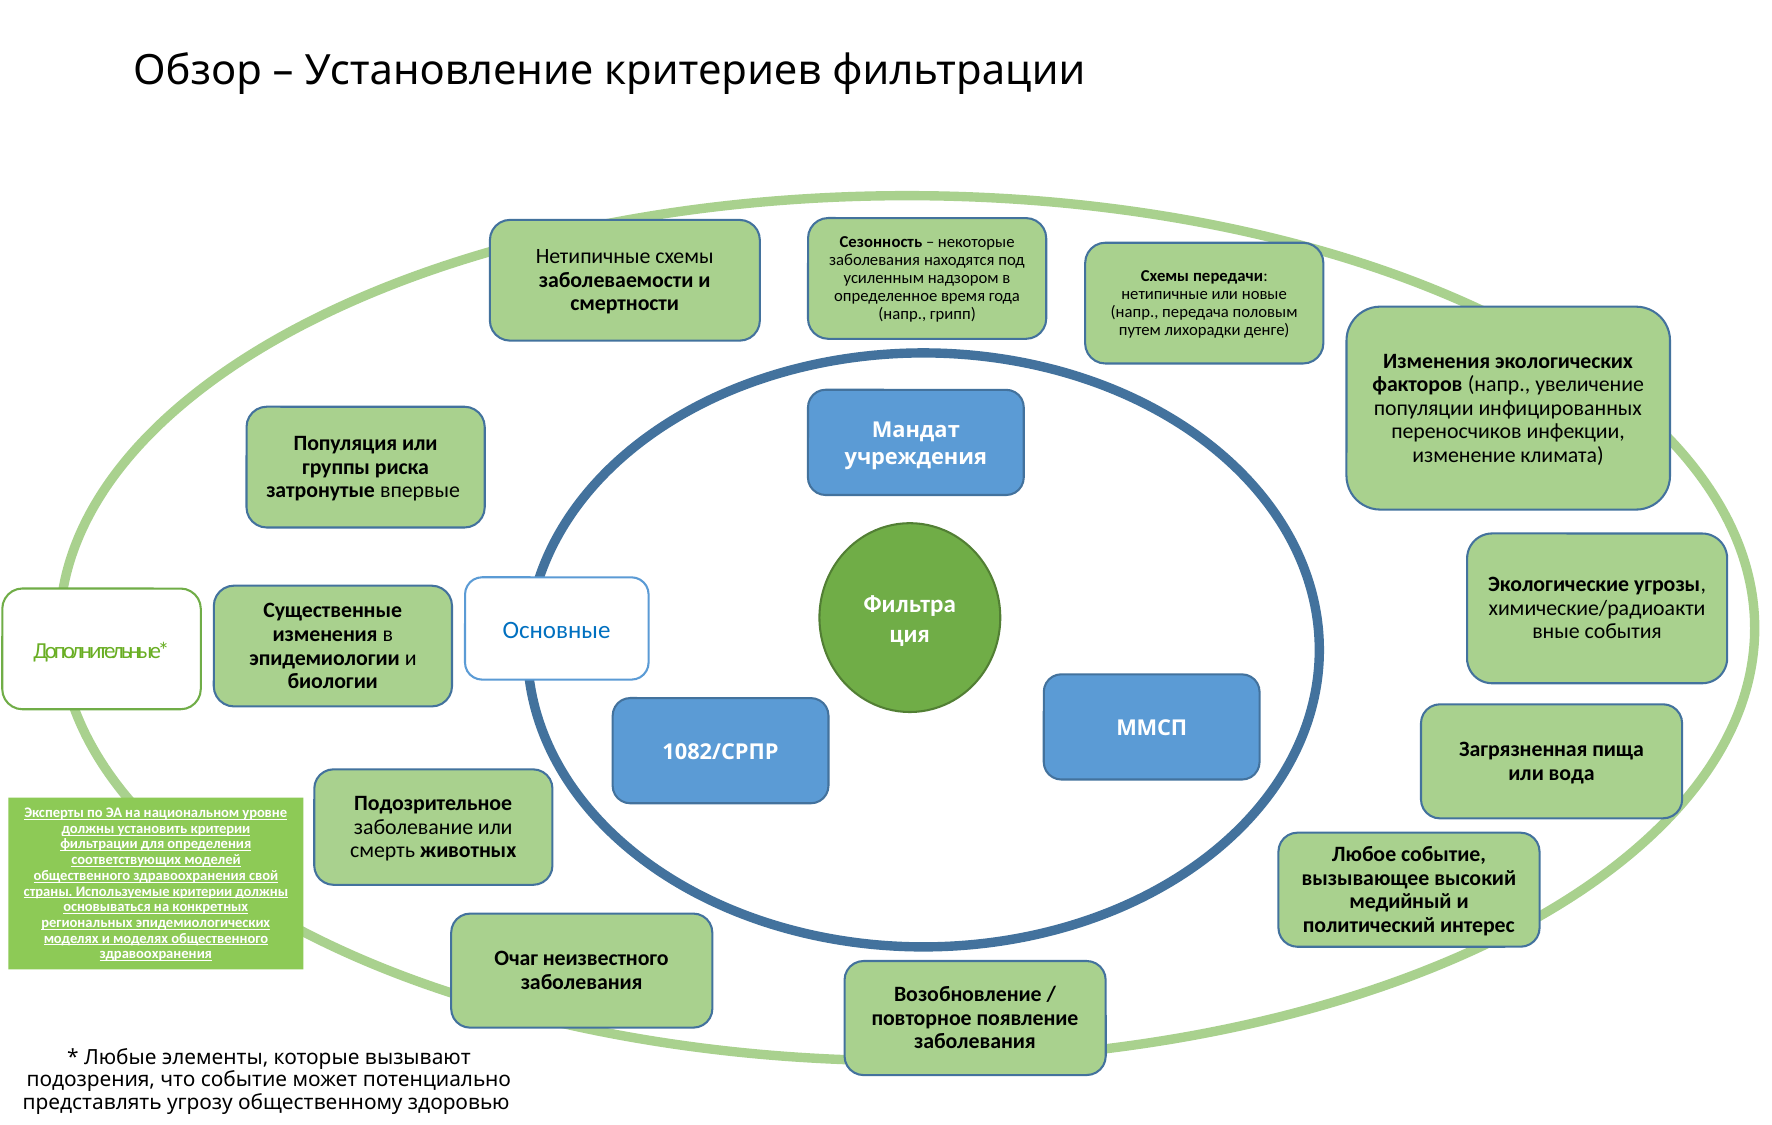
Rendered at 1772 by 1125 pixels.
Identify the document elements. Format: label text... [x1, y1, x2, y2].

text_box ММСП [1042, 673, 1261, 781]
text_box * Любые элементы, которые вызывают подозрения, что событие может потенциально представлять угрозу общественному здоровью [2, 1039, 536, 1122]
text_box [62, 194, 1756, 1061]
text_box Подозрительное заболевание или смерть животных [313, 768, 554, 886]
text_box Мандат учреждения [806, 388, 1025, 497]
text_box Нетипичные схемы заболеваемости и смертности [488, 218, 761, 342]
text_box Изменения экологических факторов (напр., увеличение популяции инфицированных переносчиков инфекции, изменение климата) [1345, 305, 1672, 511]
title Обзор – Установление критериев фильтрации [118, 18, 1695, 123]
text_box Любое событие, вызывающее высокий медийный и политический интерес [1277, 831, 1541, 948]
text_box Схемы передачи: нетипичные или новые (напр., передача половым путем лихорадки денге) [1084, 241, 1325, 365]
text_box Очаг неизвестного заболевания [450, 912, 714, 1029]
text_box Дополнительные* [1, 587, 202, 711]
text_box 1082/СРПР [611, 696, 830, 805]
text_box Экологические угрозы, химические/радиоактивные события [1466, 532, 1729, 685]
text_box Сезонность – некоторые заболевания находятся под усиленным надзором в определенное время года (напр., грипп) [806, 216, 1048, 340]
text_box Основные [463, 576, 650, 681]
text_box Популяция или группы риска затронутые впервые [245, 405, 486, 529]
text_box [528, 351, 1321, 948]
text_box Загрязненная пища или вода [1419, 703, 1684, 820]
text_box Эксперты по ЭА на национальном уровне должны установить критерии фильтрации для определения соответствующих моделей общественного здравоохранения свой страны. Используемые критерии должны основываться на конкретных региональных эпидемиологических моделях и моделях общественного здравоохранения [8, 797, 304, 970]
text_box Существенные изменения в эпидемиологии и биологии [212, 584, 454, 708]
text_box Возобновление / повторное появление заболевания [843, 959, 1107, 1077]
